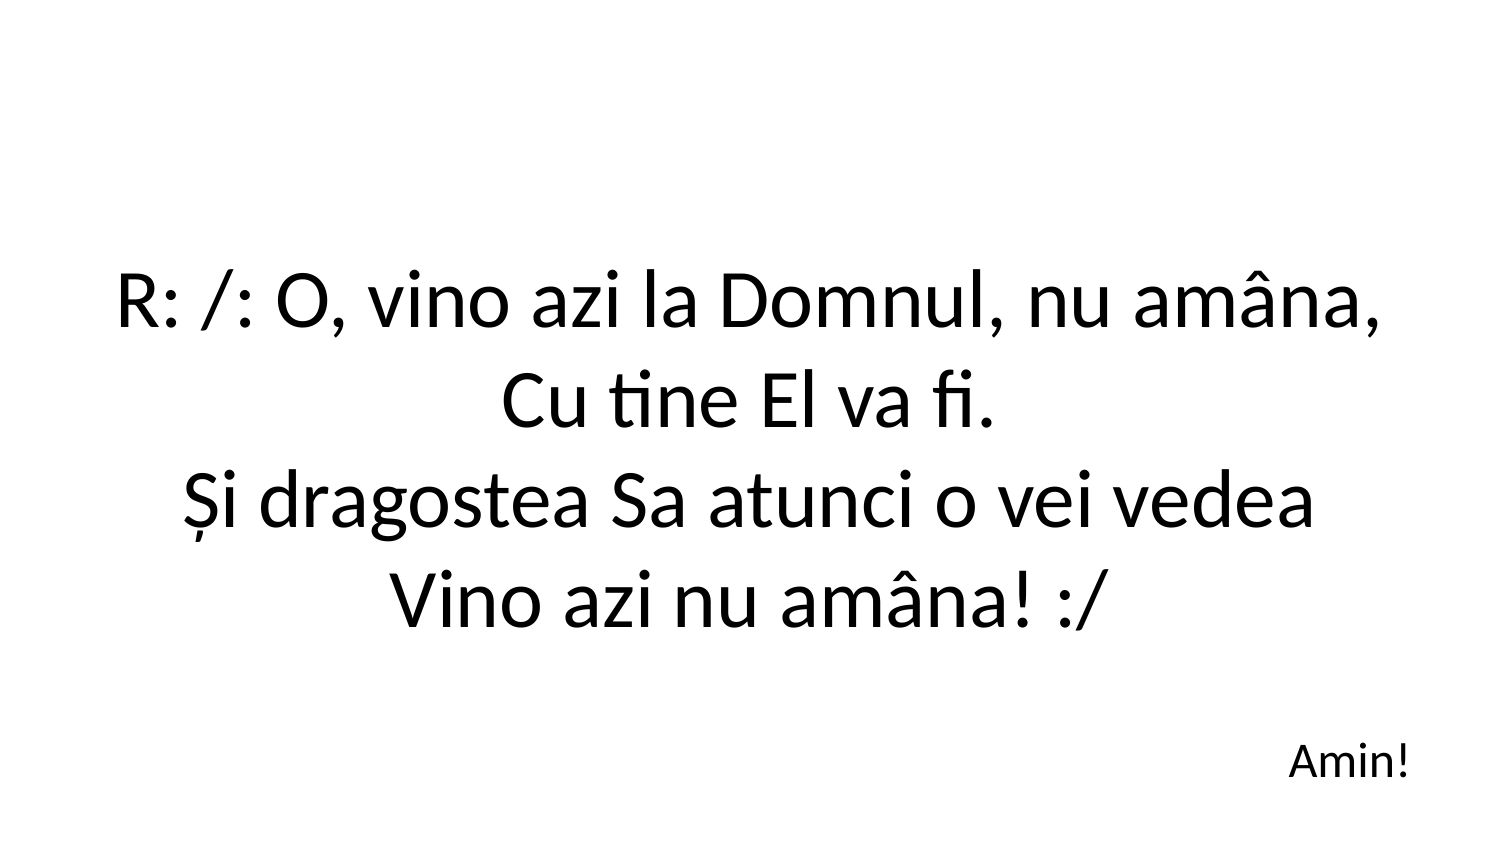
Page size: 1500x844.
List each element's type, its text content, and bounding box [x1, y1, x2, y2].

text_box R: /: O, vino azi la Domnul, nu amâna, Cu tine El va fi. Și dragostea Sa atunci o vei vedea Vino azi nu amâna! :/ [100, 192, 1400, 652]
text_box Amin! [1273, 674, 1427, 795]
